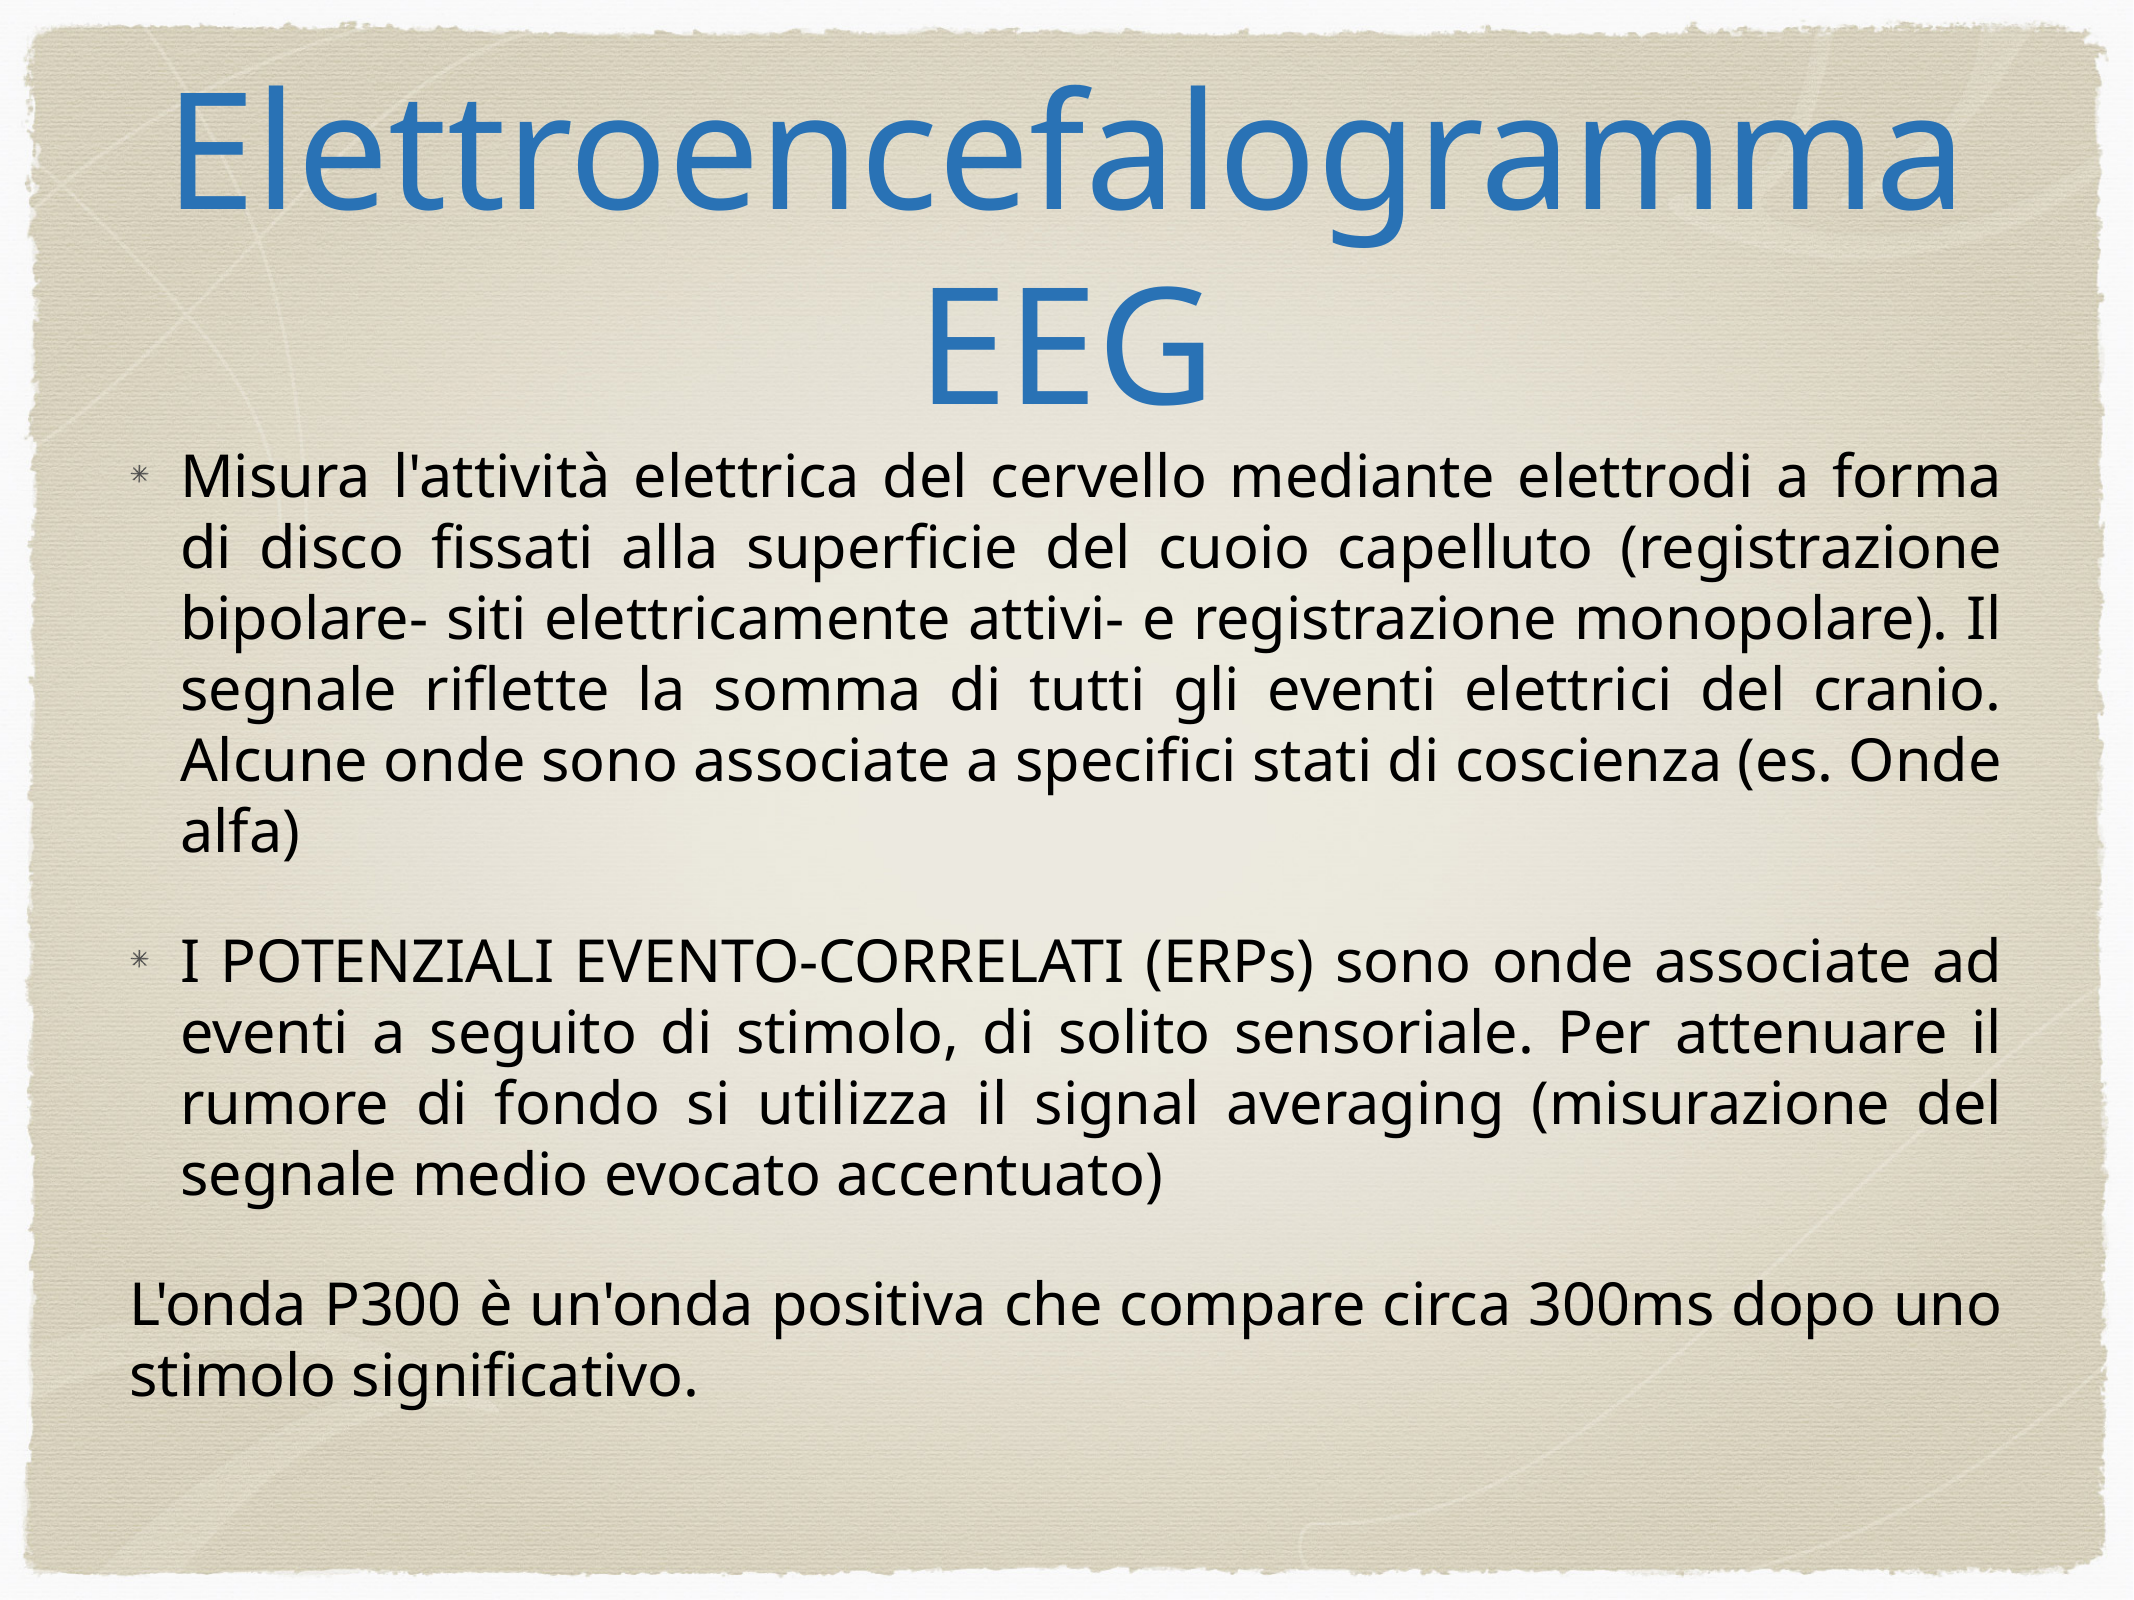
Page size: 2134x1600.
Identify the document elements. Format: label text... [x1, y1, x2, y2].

title Elettroencefalogramma EEG [128, 41, 2005, 443]
list Misura l'attività elettrica del cervello mediante elettrodi a forma di disco fissati alla superficie del cuoio capelluto (registrazione bipolare- siti elettricamente attivi- e registrazione monopolare). Il segnale riflette la somma di tutti gli eventi elettrici del cranio. Alcune onde sono associate a specifici stati di coscienza (es. Onde alfa) I POTENZIALI EVENTO-CORRELATI (ERPs) sono onde associate ad eventi a seguito di stimolo, di solito sensoriale. Per attenuare il rumore di fondo si utilizza il signal averaging (misurazione del segnale medio evocato accentuato) L'onda P300 è un'onda positiva che compare circa 300ms dopo uno stimolo significativo. [128, 453, 2005, 1393]
picture [0, 0, 2134, 1600]
